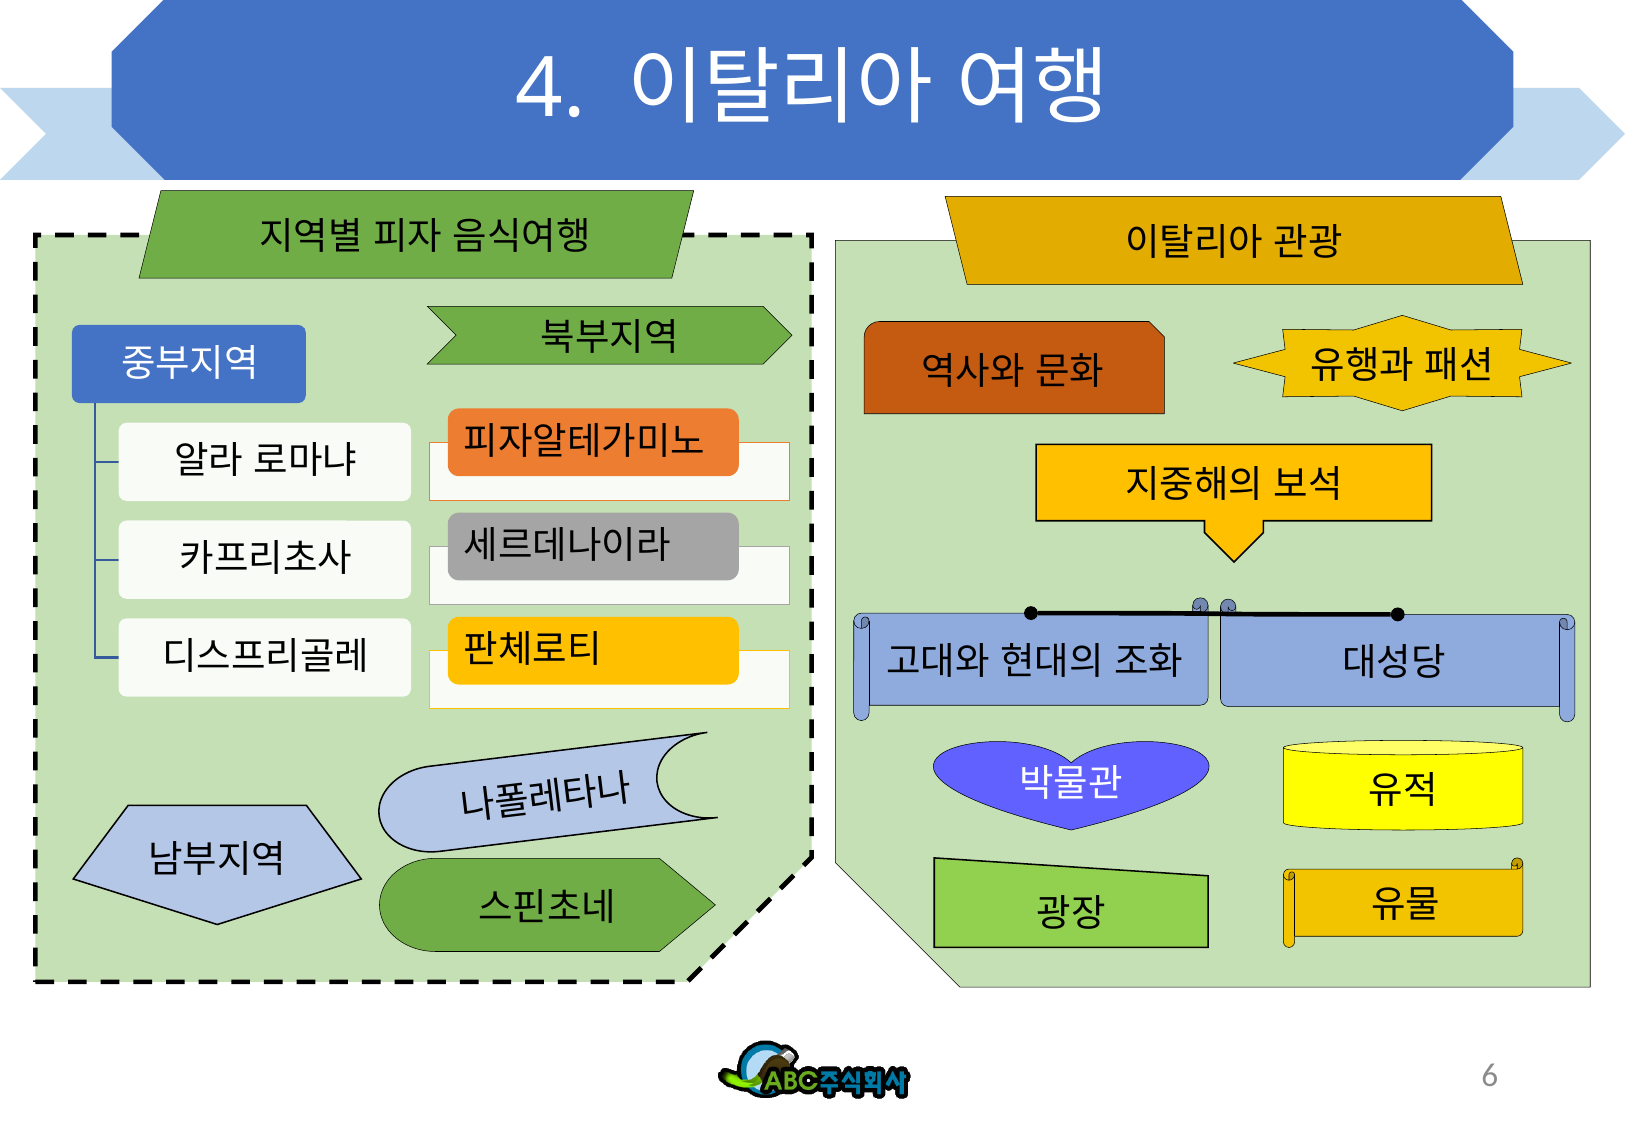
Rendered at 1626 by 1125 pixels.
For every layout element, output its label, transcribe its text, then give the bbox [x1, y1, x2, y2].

text_box 이탈리아 관광 [943, 195, 1525, 286]
text_box 대성당 [1219, 597, 1237, 611]
text_box 스핀초네 [378, 857, 718, 953]
slide_number 6 [1147, 1042, 1514, 1103]
text_box [109, 804, 325, 828]
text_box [429, 402, 790, 715]
picture [709, 1034, 916, 1103]
text_box [834, 239, 1592, 989]
text_box 유적 [1281, 739, 1524, 832]
text_box 지중해의 보석 [1036, 444, 1213, 542]
text_box 나폴레타나 [377, 731, 718, 853]
title 4. 이탈리아 여행 [0, 0, 1625, 180]
text_box 고대와 현대의 조화 [852, 612, 1210, 722]
text_box 유물 [1282, 856, 1524, 949]
text_box 지중해의 보석 [1215, 444, 1432, 563]
text_box 북부지역 [424, 305, 794, 366]
text_box 박물관 [932, 740, 1211, 832]
text_box 유행과 패션 [1232, 314, 1572, 412]
text_box 지역별 피자 음식여행 [137, 189, 696, 280]
text_box 고대와 현대의 조화 [1191, 596, 1210, 611]
text_box [98, 888, 337, 926]
text_box 남부지역 [69, 828, 366, 888]
text_box 역사와 문화 [863, 320, 1166, 415]
text_box 광장 [934, 857, 1209, 948]
text_box 대성당 [1219, 613, 1576, 723]
text_box [34, 233, 813, 983]
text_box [71, 288, 412, 733]
